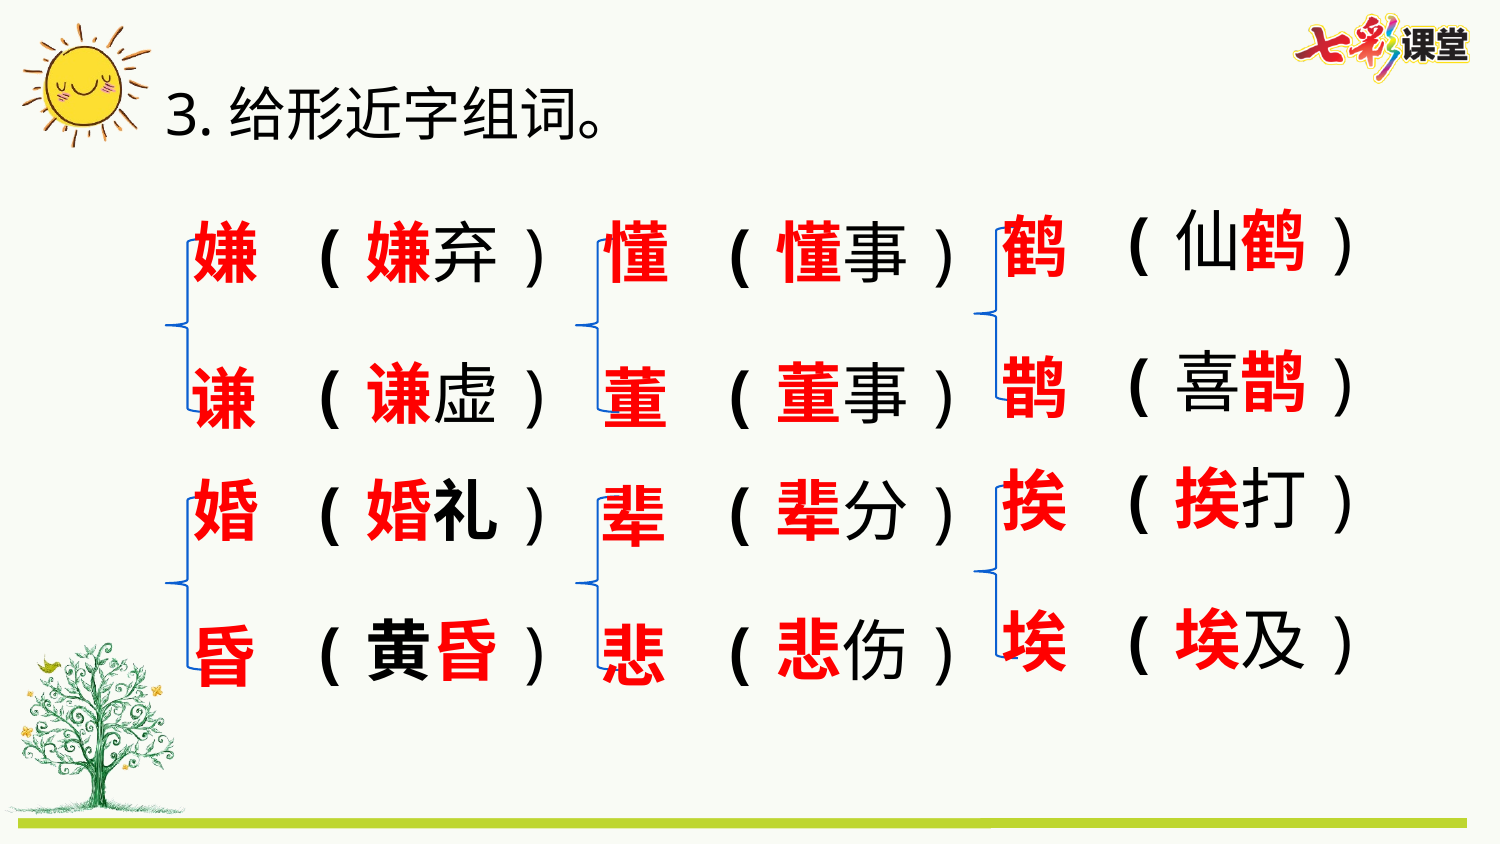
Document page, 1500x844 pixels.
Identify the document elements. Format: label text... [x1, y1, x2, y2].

picture [0, 0, 173, 172]
picture [0, 608, 1467, 844]
text_box 懂 [587, 203, 704, 299]
text_box 悲 [586, 607, 783, 703]
text_box 挨 [986, 451, 1183, 547]
text_box [574, 562, 620, 607]
text_box (懂事) [704, 203, 995, 299]
text_box (仙鹤) [1103, 191, 1412, 287]
text_box 婚 [177, 461, 294, 556]
text_box (黄昏) [294, 601, 596, 697]
text_box (嫌弃) [294, 203, 587, 299]
text_box (谦虚) [294, 343, 596, 439]
text_box [164, 556, 210, 607]
text_box [973, 293, 1018, 338]
text_box (董事) [704, 343, 1013, 439]
text_box 鹤 [986, 197, 1183, 293]
picture [1291, 9, 1472, 87]
text_box (埃及) [1103, 590, 1412, 685]
text_box 3.给形近字组词。 [150, 69, 651, 155]
text_box (喜鹊) [1103, 332, 1412, 427]
text_box [164, 299, 210, 349]
text_box (辈分) [704, 461, 995, 556]
text_box 昏 [175, 607, 373, 703]
text_box (婚礼) [294, 461, 603, 556]
text_box (挨打) [1103, 449, 1412, 545]
text_box 鹊 [986, 338, 1183, 433]
text_box [574, 299, 620, 349]
text_box 嫌 [177, 203, 294, 299]
text_box 谦 [175, 349, 373, 445]
text_box 辈 [586, 466, 783, 562]
text_box (悲伤) [704, 601, 1013, 697]
text_box 埃 [986, 592, 1183, 687]
text_box 董 [587, 349, 785, 445]
text_box [973, 547, 1018, 592]
